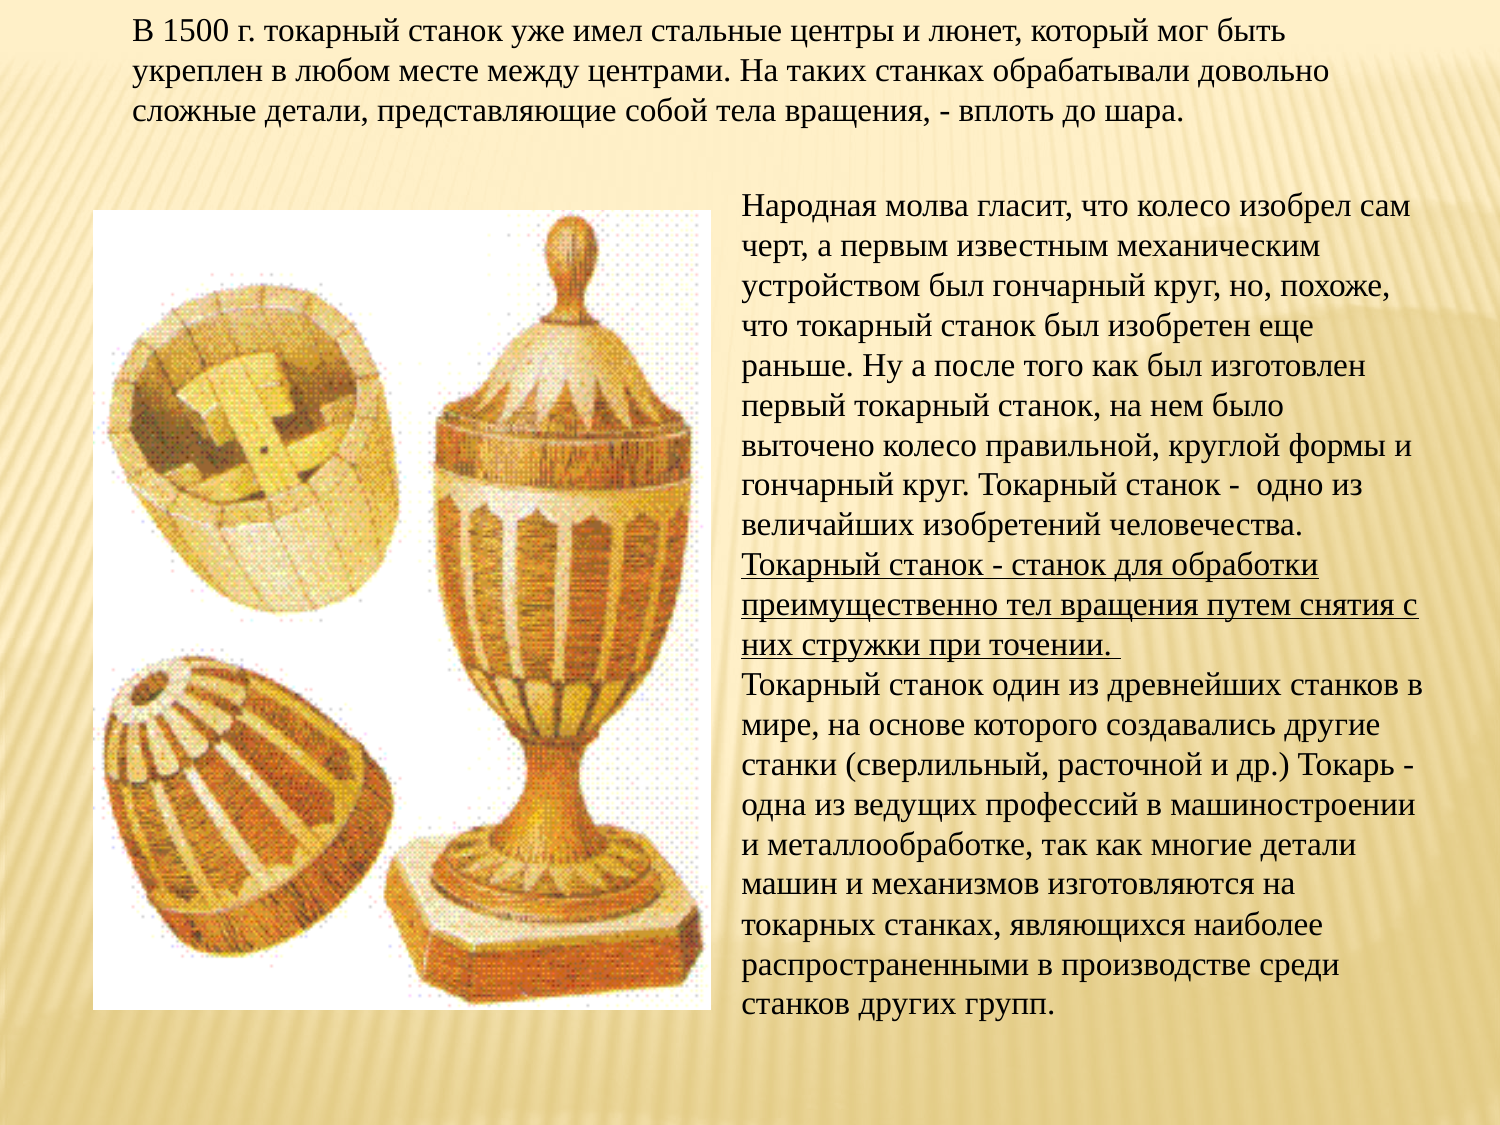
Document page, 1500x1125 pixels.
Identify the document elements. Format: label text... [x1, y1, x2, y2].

text_box Народная молва гласит, что колесо изобрел сам черт, а первым известным механическим устройством был гончарный круг, но, похоже, что токарный станок был изобретен еще раньше. Ну а после того как был изготовлен первый токарный станок, на нем было выточено колесо правильной, круглой формы и гончарный круг. Токарный станок - одно из величайших изобретений человечества. Токарный станок - станок для обработки преимущественно тел вращения путем снятия с них стружки при точении. Токарный станок один из древнейших станков в мире, на основе которого создавались другие станки (сверлильный, расточной и др.) Токарь - одна из ведущих профессий в машиностроении и металлообработке, так как многие детали машин и механизмов изготовляются на токарных станках, являющихся наиболее распространенными в производстве среди станков других групп. [726, 175, 1442, 1029]
picture [93, 210, 711, 1011]
text_box В 1500 г. токарный станок уже имел стальные центры и люнет, который мог быть укреплен в любом месте между центрами. На таких станках обрабатывали довольно сложные детали, представляющие собой тела вращения, - вплоть до шара. [117, 0, 1418, 136]
